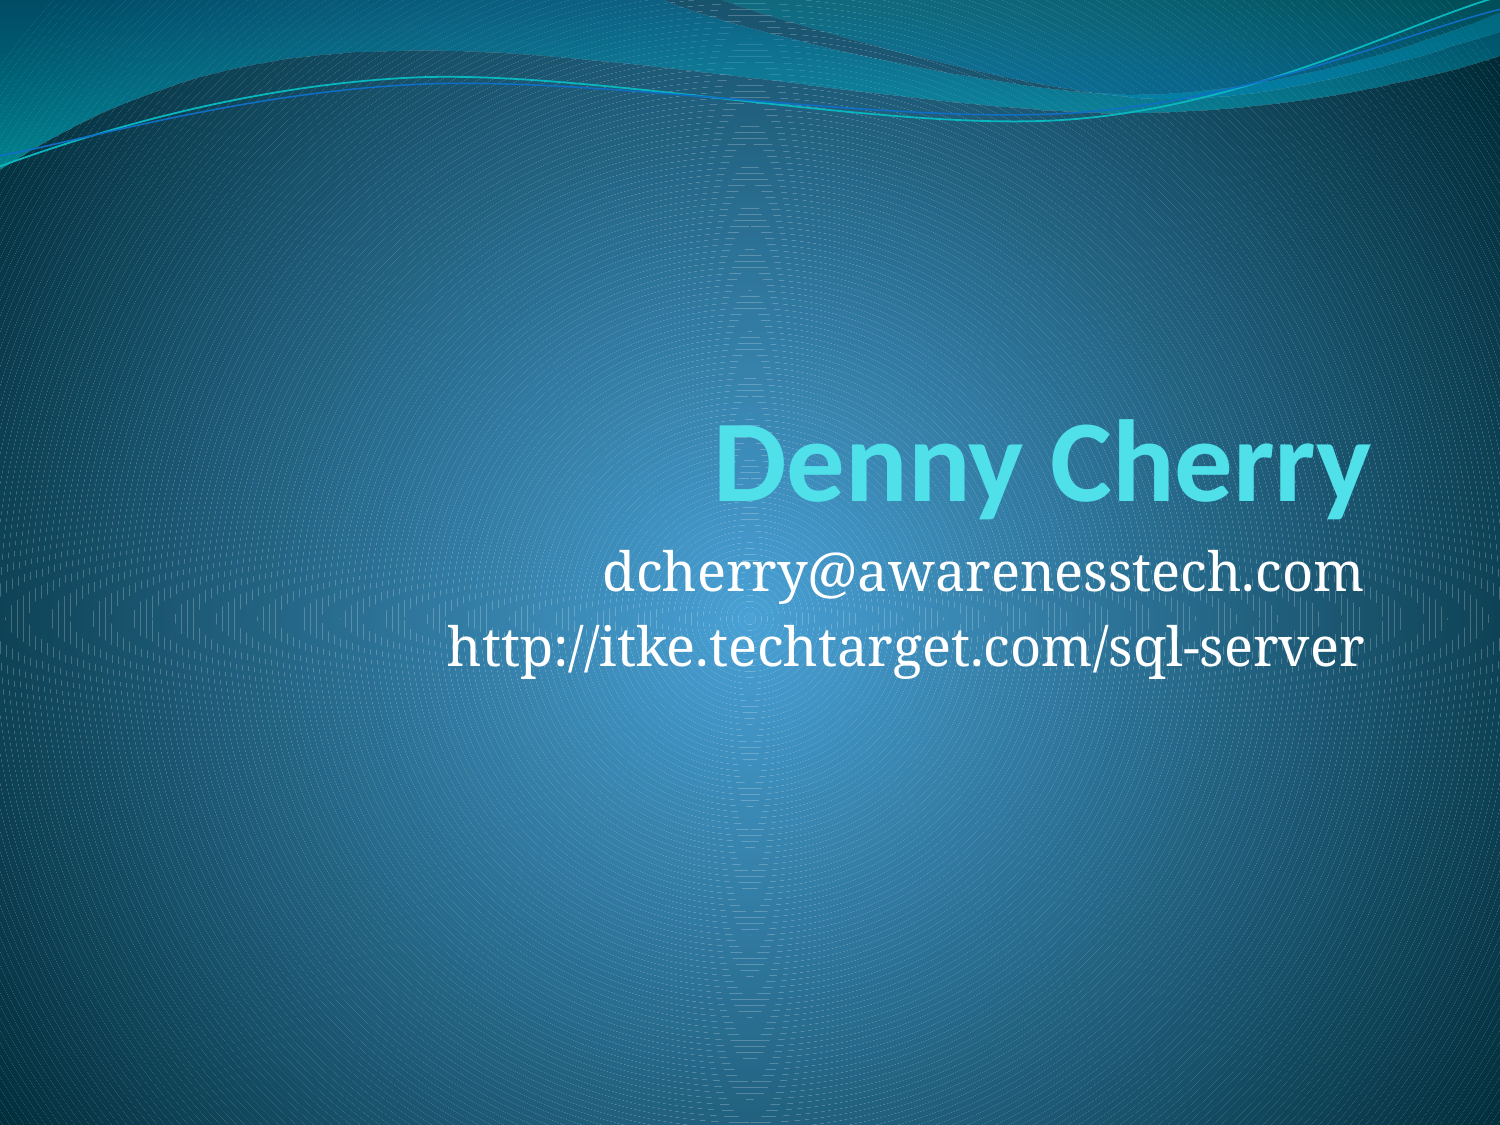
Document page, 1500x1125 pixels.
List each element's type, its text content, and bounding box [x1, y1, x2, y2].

title Denny Cherry [87, 224, 1376, 525]
subtitle dcherry@awarenesstech.com http://itke.techtarget.com/sql-server [87, 529, 1376, 725]
